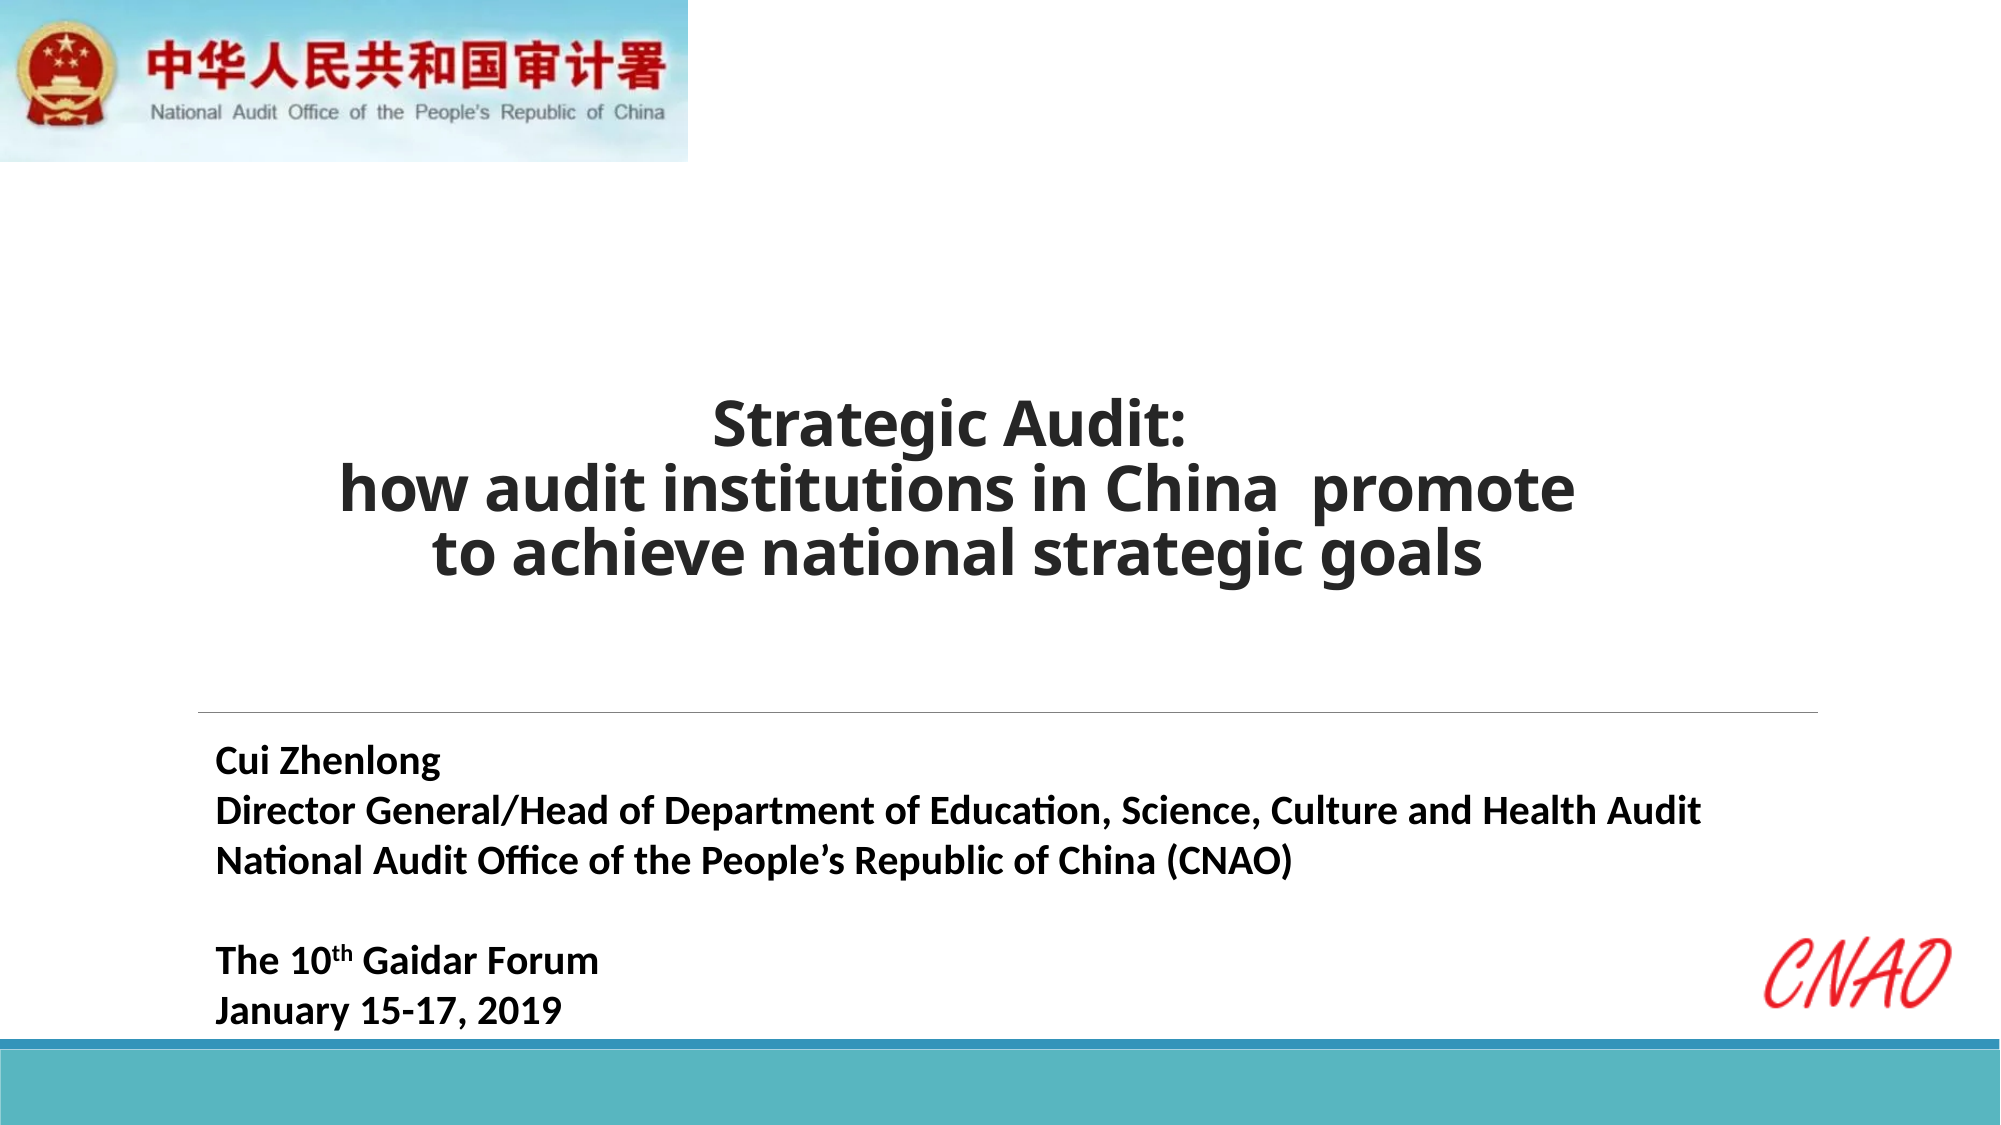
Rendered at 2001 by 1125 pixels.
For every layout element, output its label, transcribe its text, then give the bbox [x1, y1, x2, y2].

text_box Cui Zhenlong Director General/Head of Department of Education, Science, Culture and Health Audit National Audit Office of the People’s Republic of China (CNAO) The 10th Gaidar Forum January 15-17, 2019 [200, 725, 1797, 1125]
title Strategic Audit: how audit institutions in China promote to achieve national strategic goals [320, 326, 1595, 597]
picture [0, 0, 688, 162]
picture [1760, 929, 1964, 1010]
